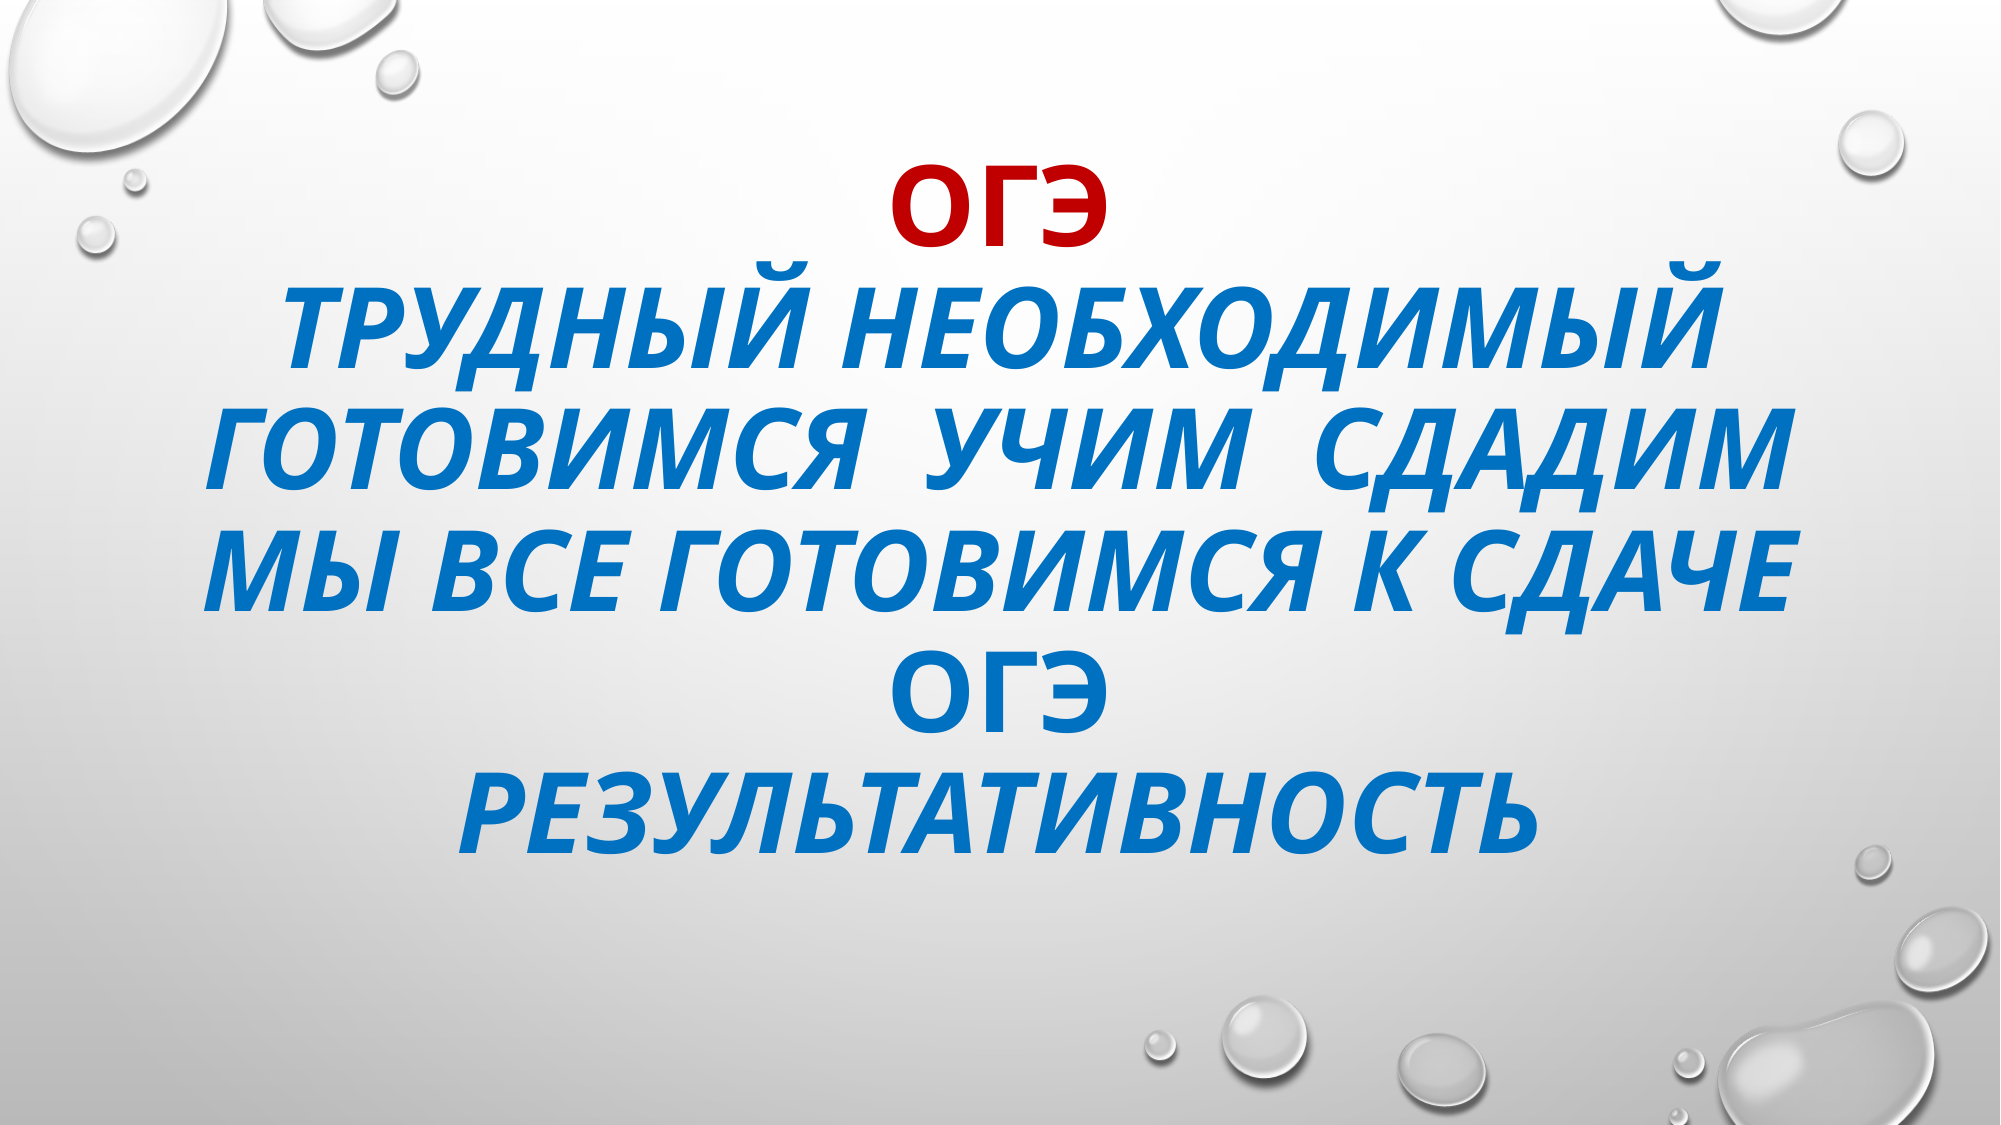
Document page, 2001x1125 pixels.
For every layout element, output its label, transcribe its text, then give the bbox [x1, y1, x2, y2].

title ОГЭ Трудный Необходимый Готовимся Учим Сдадим Мы все готовимся к сдаче ОГЭ Результативность [149, 101, 1851, 1098]
picture [0, 0, 2000, 1125]
